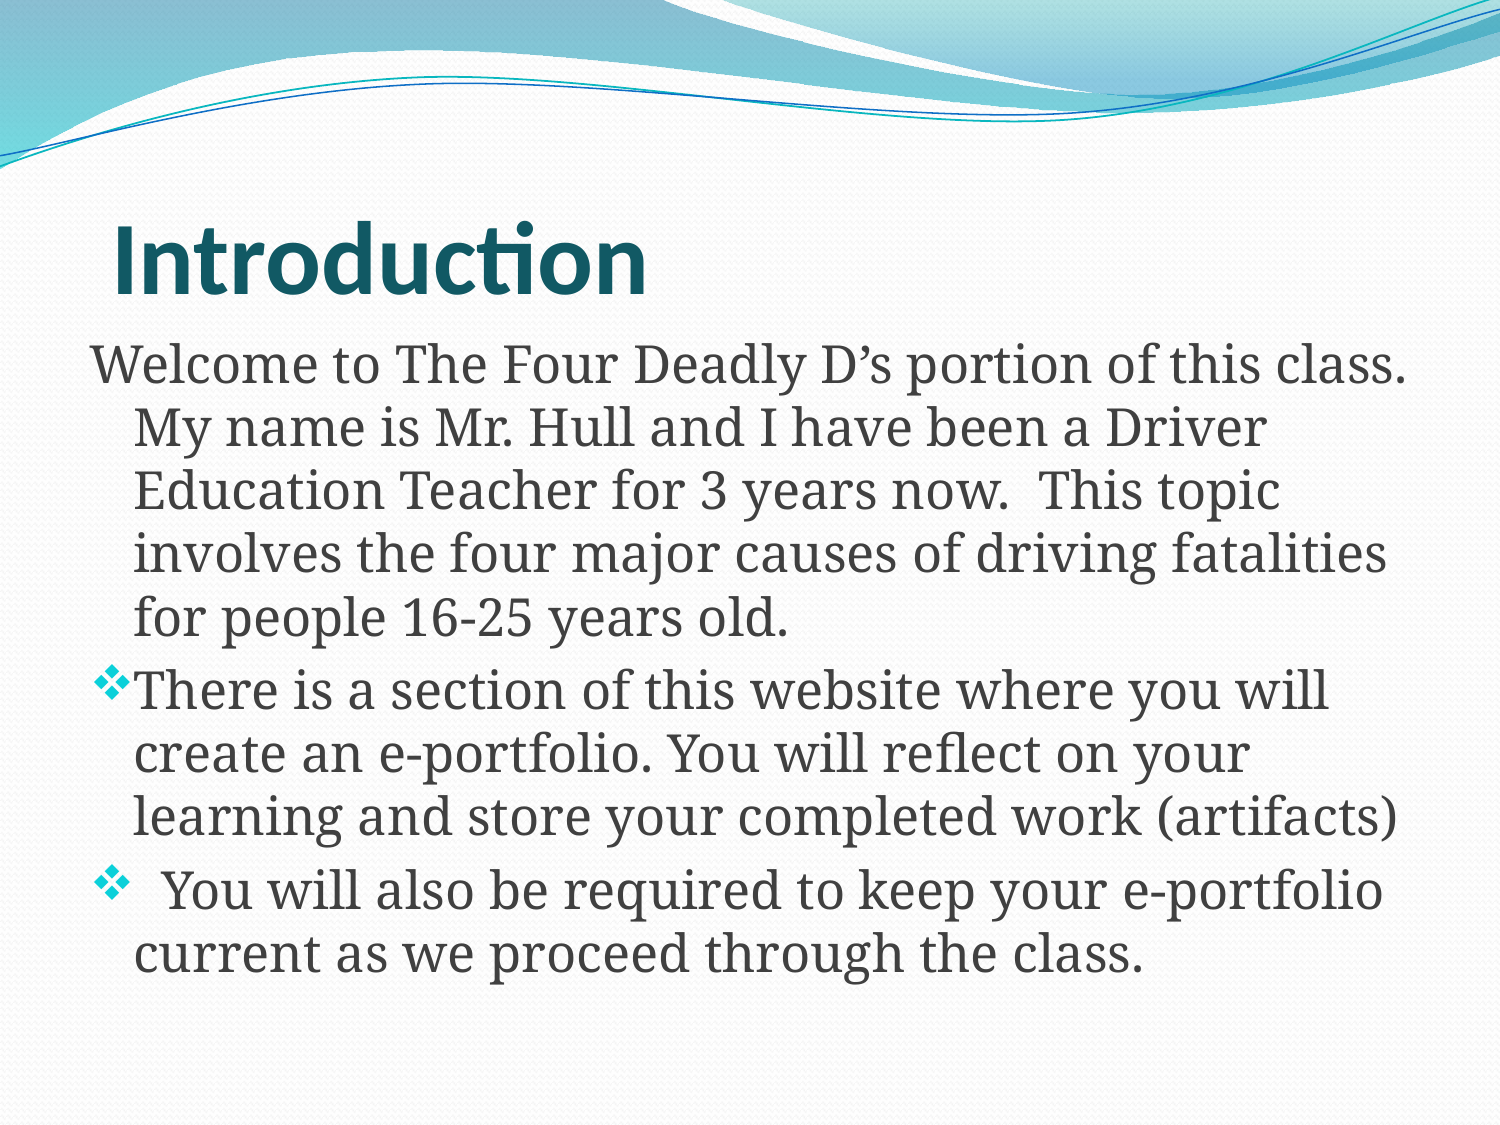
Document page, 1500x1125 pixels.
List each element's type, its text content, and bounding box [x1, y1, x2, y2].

title Introduction [87, 99, 1438, 249]
list Welcome to The Four Deadly D’s portion of this class. My name is Mr. Hull and I have been a Driver Education Teacher for 3 years now. This topic involves the four major causes of driving fatalities for people 16-25 years old. There is a section of this website where you will create an e-portfolio. You will reflect on your learning and store your completed work (artifacts) You will also be required to keep your e-portfolio current as we proceed through the class. [75, 249, 1438, 1000]
